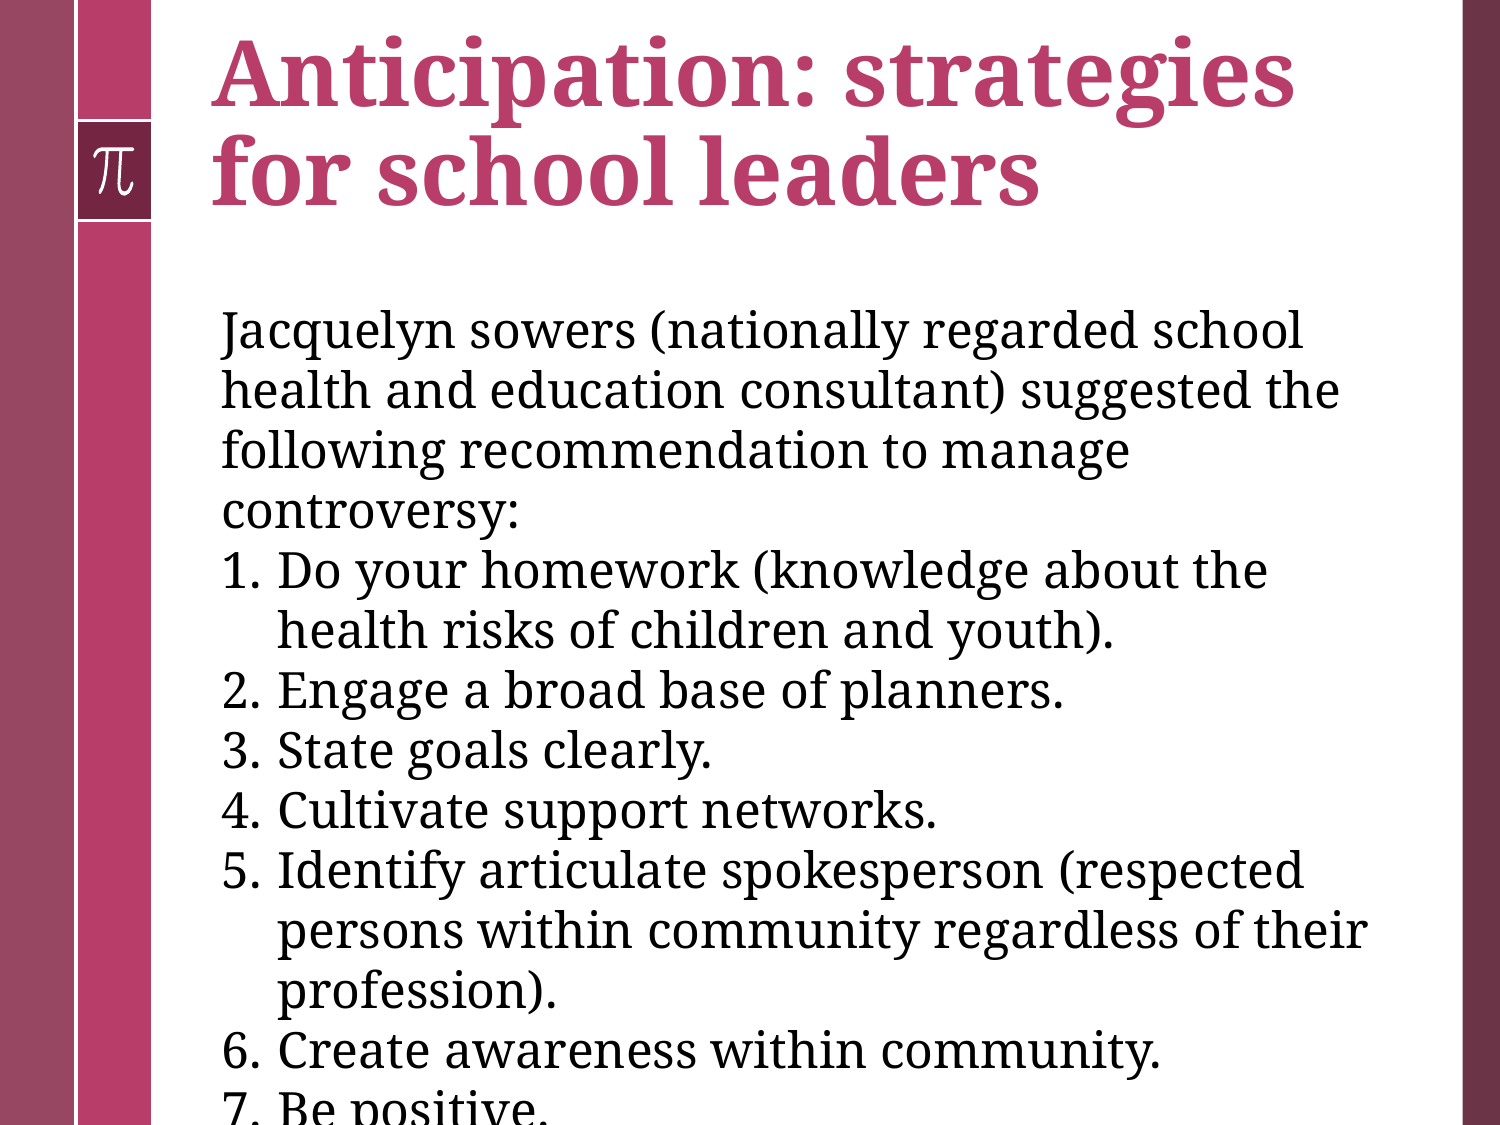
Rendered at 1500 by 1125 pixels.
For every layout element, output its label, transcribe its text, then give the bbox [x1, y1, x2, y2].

title Anticipation: strategies for school leaders [196, 29, 1400, 233]
text_box Jacquelyn sowers (nationally regarded school health and education consultant) suggested the following recommendation to manage controversy: Do your homework (knowledge about the health risks of children and youth). Engage a broad base of planners. State goals clearly. Cultivate support networks. Identify articulate spokesperson (respected persons within community regardless of their profession). Create awareness within community. Be positive. [206, 290, 1400, 1125]
